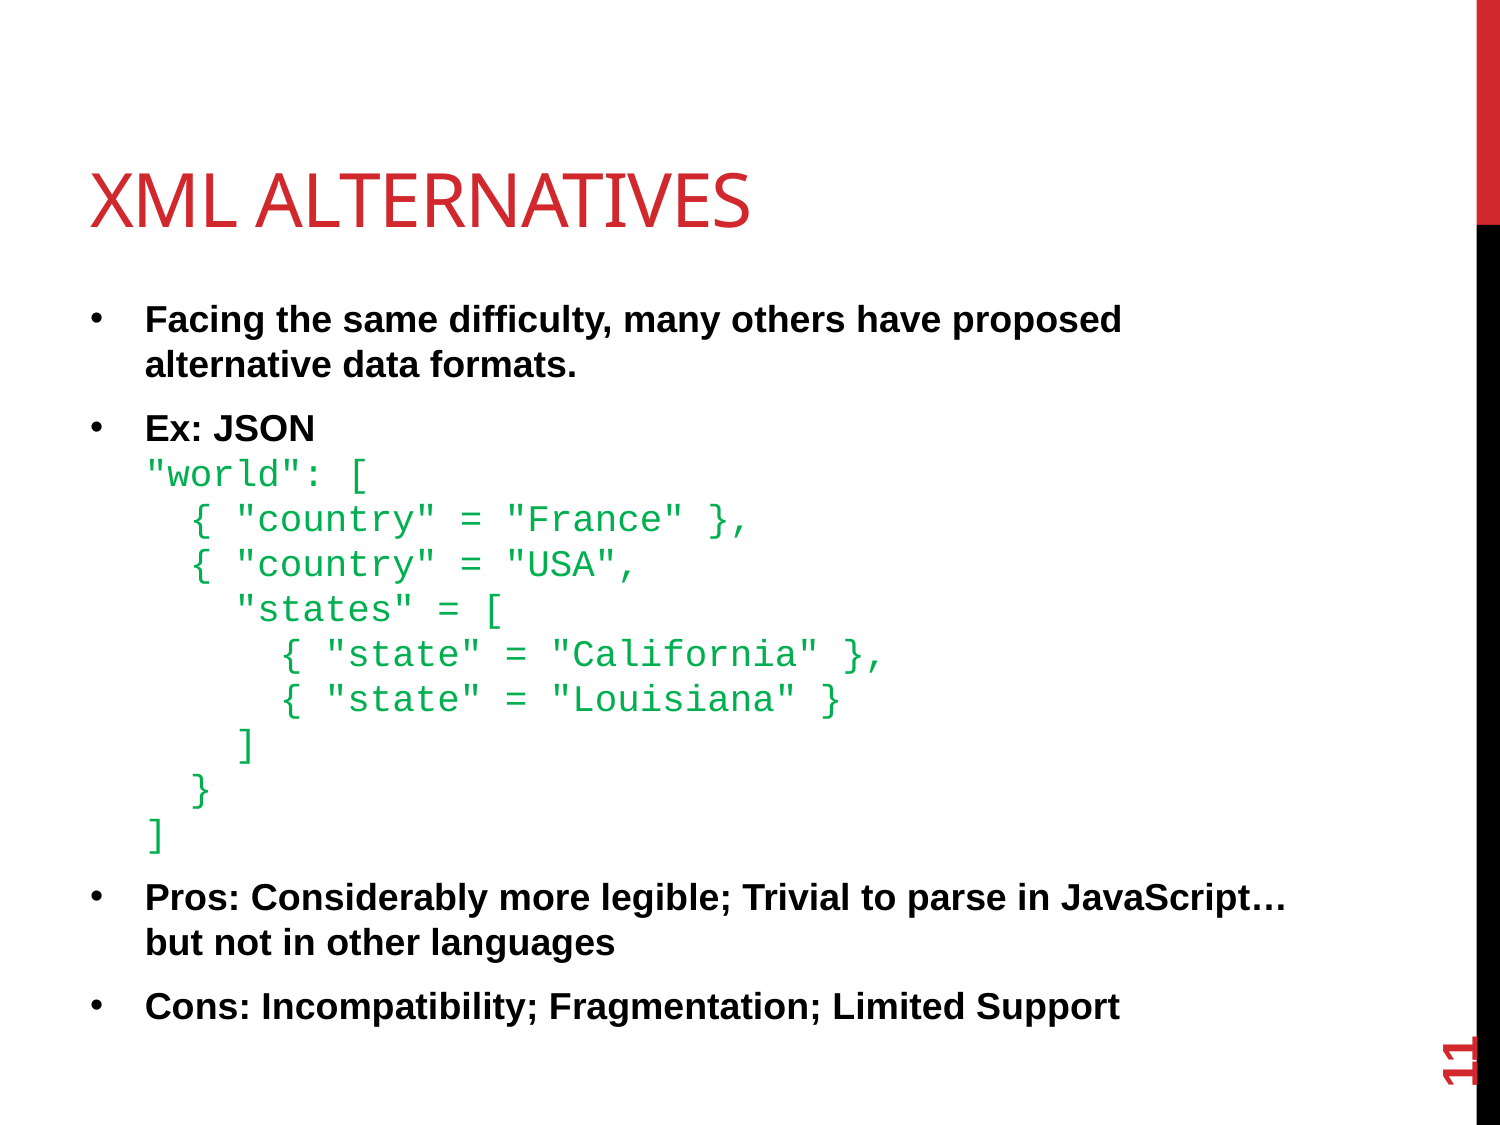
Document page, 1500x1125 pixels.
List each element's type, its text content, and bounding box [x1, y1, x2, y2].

title XML alternatives [75, 25, 1025, 250]
slide_number 11 [1427, 887, 1488, 1104]
list Facing the same difficulty, many others have proposed alternative data formats. Ex: JSON "world": [ { "country" = "France" }, { "country" = "USA", "states" = [ { "state" = "California" }, { "state" = "Louisiana" } ] } ] Pros: Considerably more legible; Trivial to parse in JavaScript… but not in other languages Cons: Incompatibility; Fragmentation; Limited Support [75, 287, 1325, 1038]
